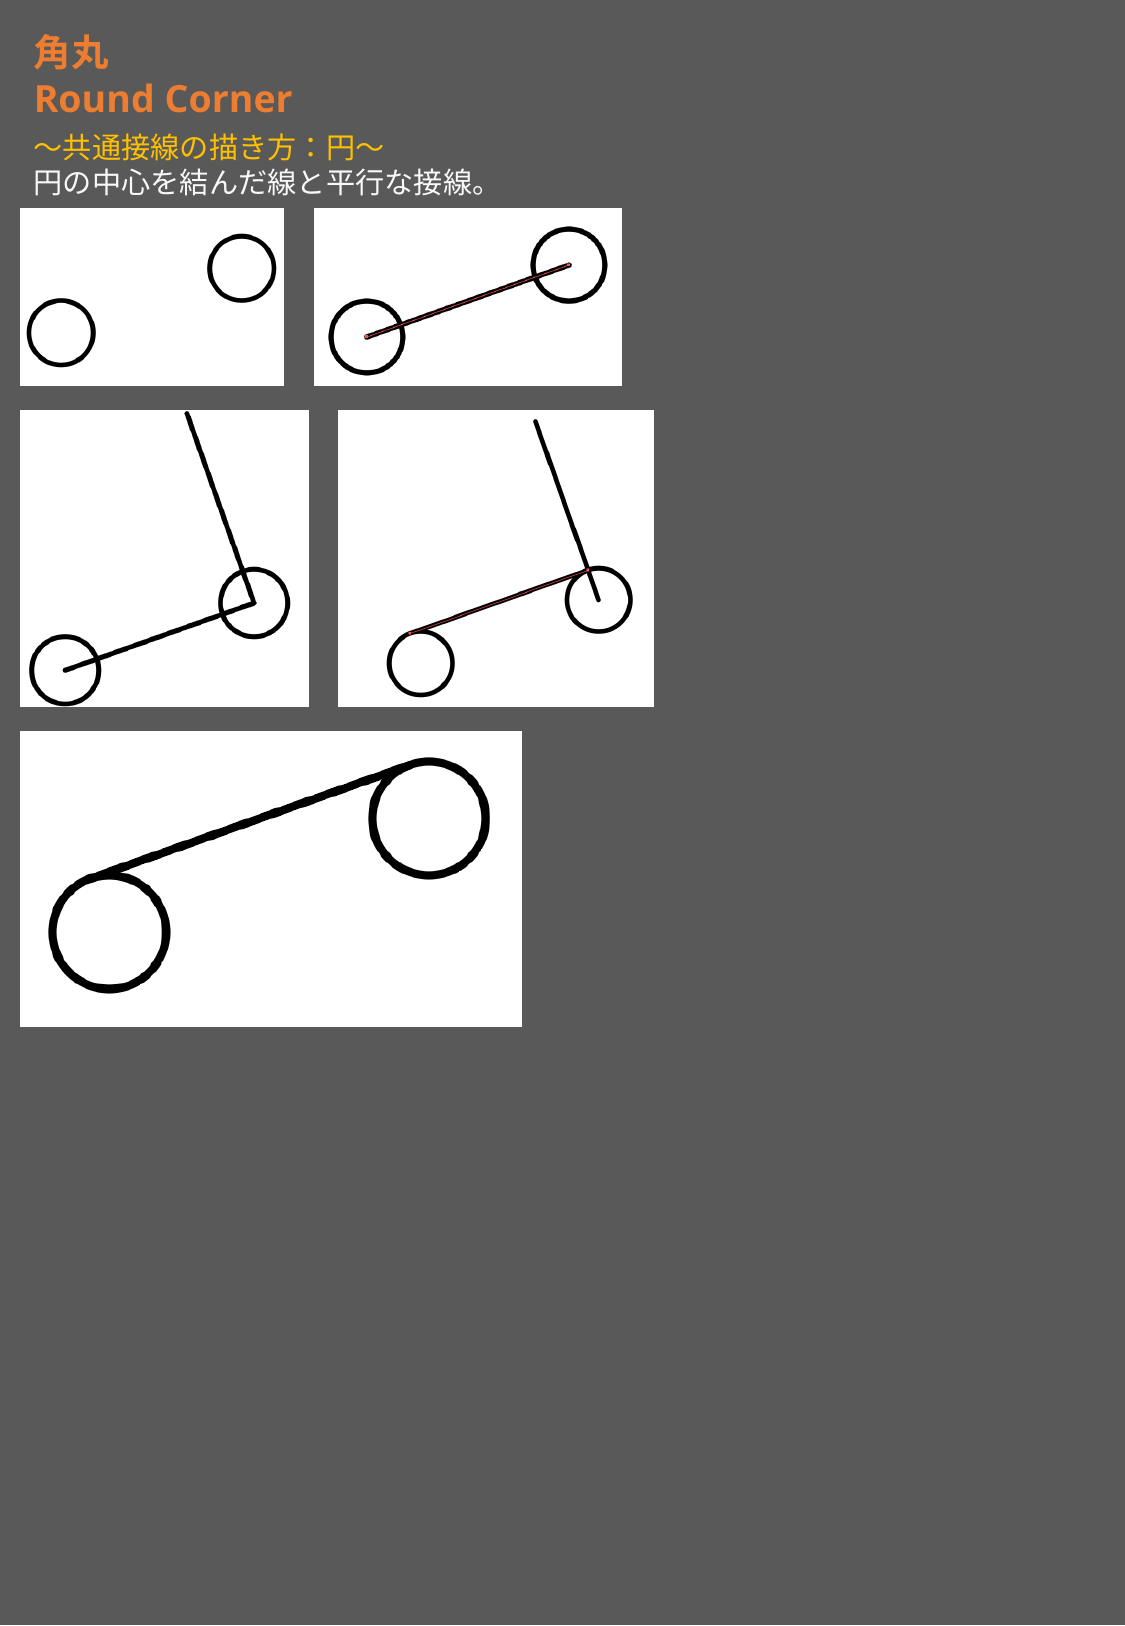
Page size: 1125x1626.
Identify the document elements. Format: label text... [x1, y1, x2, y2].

picture [313, 207, 622, 386]
picture [337, 410, 654, 707]
picture [19, 731, 522, 1028]
text_box ～共通接線の描き方：円～ 円の中心を結んだ線と平行な接線。 [19, 122, 1125, 207]
text_box 角丸 Round Corner [19, 21, 1125, 122]
picture [19, 207, 285, 386]
picture [19, 410, 310, 707]
